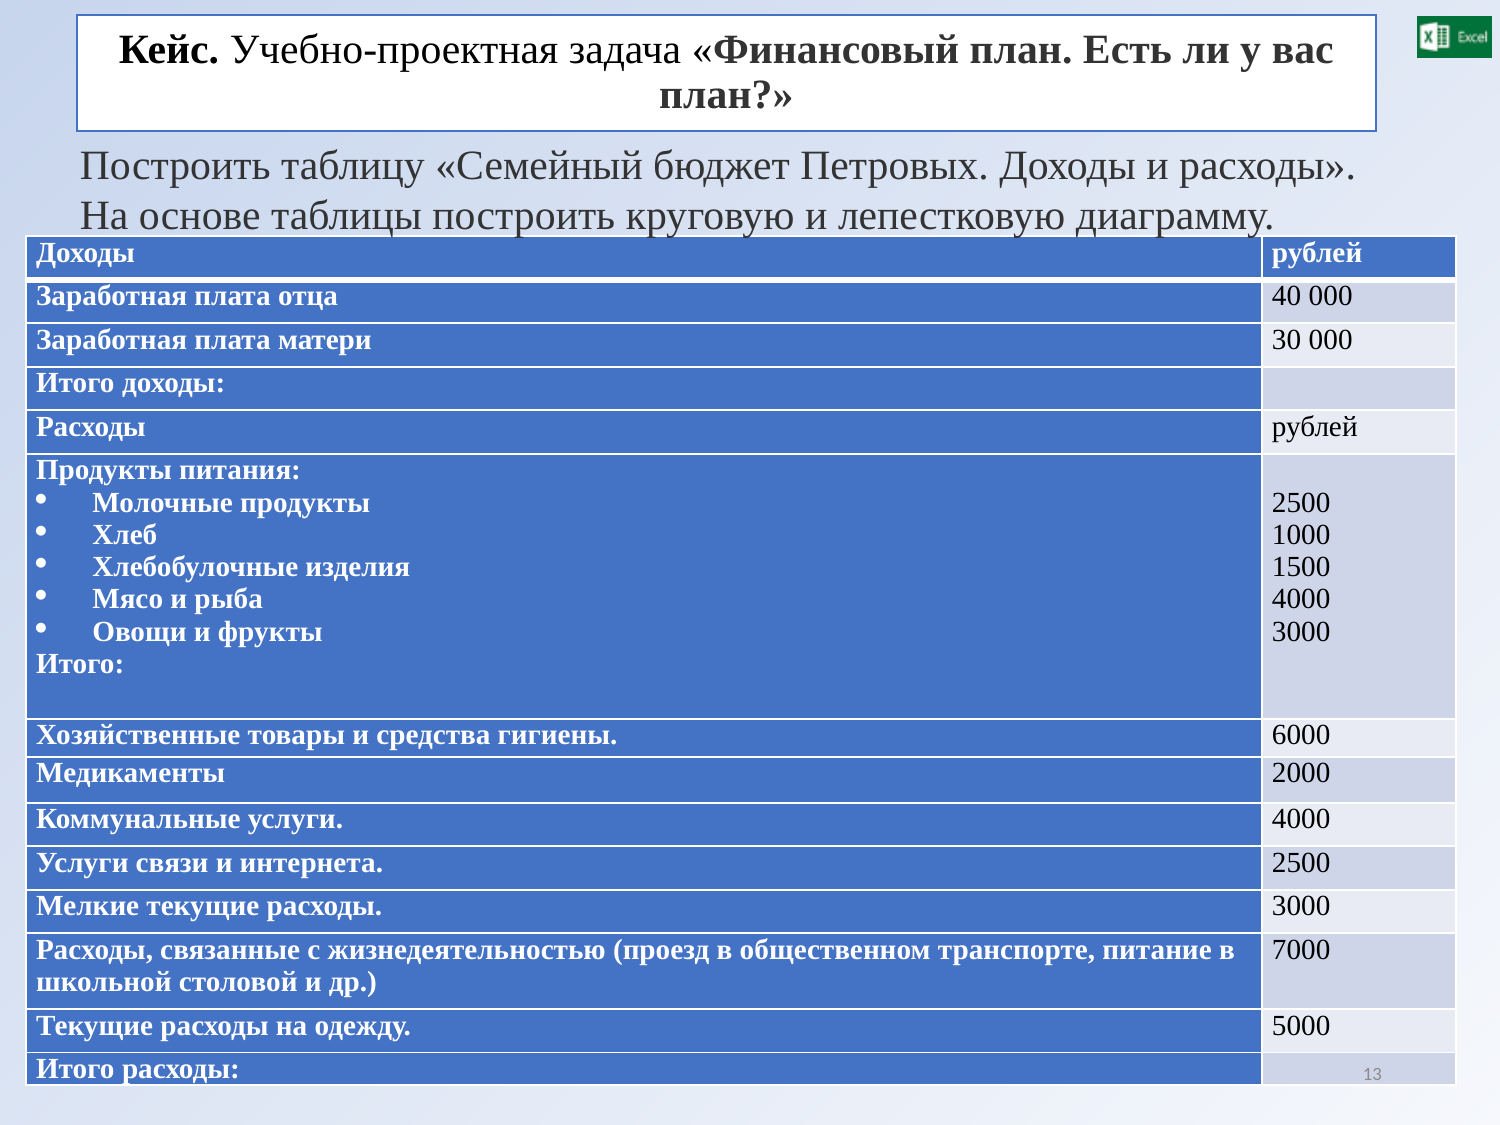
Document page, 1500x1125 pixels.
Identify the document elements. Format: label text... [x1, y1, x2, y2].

table_cell 2500 [1263, 847, 1455, 889]
table_cell Продукты питания: Молочные продукты Хлеб Хлебобулочные изделия Мясо и рыба Овощи и фрукты Итого: [27, 455, 1261, 718]
table_cell Заработная плата отца [27, 283, 1261, 322]
table_cell Заработная плата матери [27, 324, 1261, 366]
table_cell 7000 [1263, 934, 1455, 1008]
table_cell 3000 [1263, 891, 1455, 932]
table_cell 2500 1000 1500 4000 3000 [1263, 455, 1455, 718]
table_cell 30 000 [1263, 324, 1455, 366]
table_cell Итого доходы: [27, 368, 1261, 409]
table_cell рублей [1263, 411, 1455, 453]
title Кейс. Учебно-проектная задача «Финансовый план. Есть ли у вас план?» [76, 14, 1377, 129]
picture [1417, 16, 1492, 58]
table_cell Расходы [27, 411, 1261, 453]
text_box Построить таблицу «Семейный бюджет Петровых. Доходы и расходы». На основе таблицы построить круговую и лепестковую диаграмму. [27, 129, 1475, 245]
table_cell Текущие расходы на одежду. [27, 1010, 1261, 1052]
table_cell Расходы, связанные с жизнедеятельностью (проезд в общественном транспорте, питание в школьной столовой и др.) [27, 934, 1261, 1008]
table_cell [1263, 368, 1455, 409]
slide_number 13 [1059, 1042, 1397, 1103]
table_cell Мелкие текущие расходы. [27, 891, 1261, 932]
table_cell 5000 [1263, 1010, 1455, 1052]
table_header Доходы [27, 245, 1261, 277]
table_cell [1397, 1053, 1455, 1084]
table_cell Услуги связи и интернета. [27, 847, 1261, 889]
table_header рублей [1263, 245, 1455, 277]
table_cell 40 000 [1263, 283, 1455, 322]
table_cell Медикаменты [27, 758, 1261, 802]
table_cell 2000 [1263, 758, 1455, 802]
table_cell Итого расходы: [27, 1053, 1059, 1084]
table_cell Коммунальные услуги. [27, 804, 1261, 845]
table_cell 6000 [1263, 720, 1455, 756]
table_cell Хозяйственные товары и средства гигиены. [27, 720, 1261, 756]
table_cell 4000 [1263, 804, 1455, 845]
